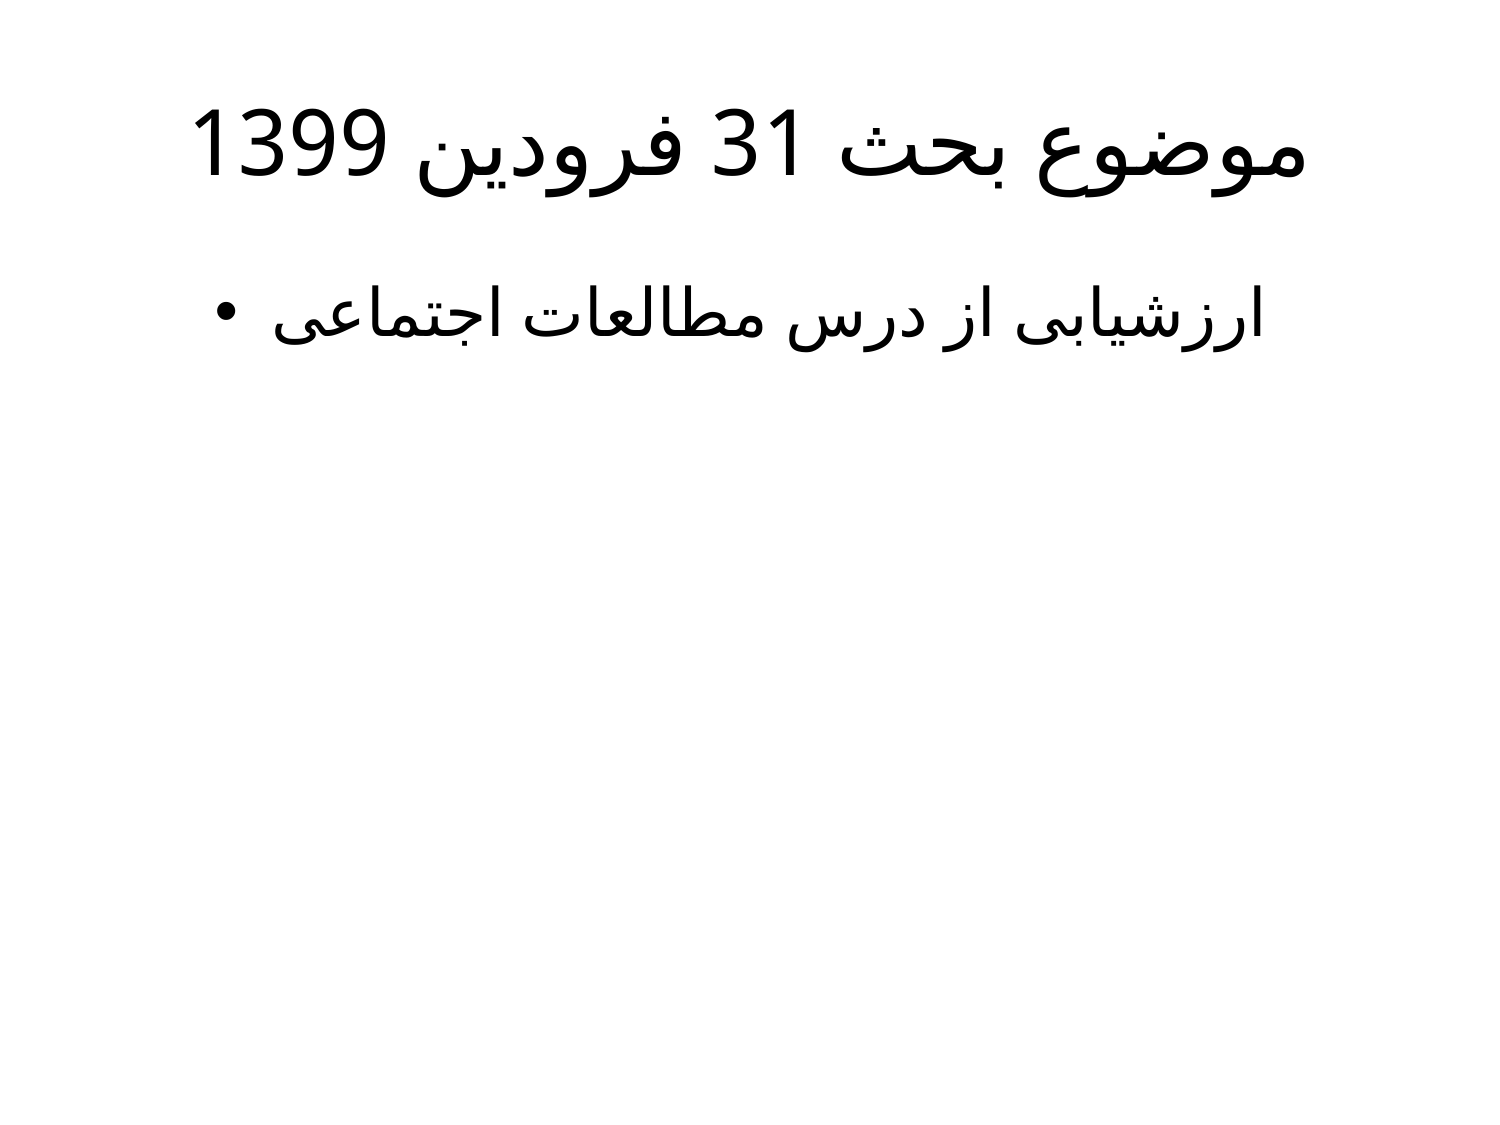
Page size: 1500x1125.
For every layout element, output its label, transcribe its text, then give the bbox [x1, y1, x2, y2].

list ارزشیابی از درس مطالعات اجتماعی [75, 262, 1425, 480]
title موضوع بحث 31 فرودین 1399 [75, 45, 1425, 233]
